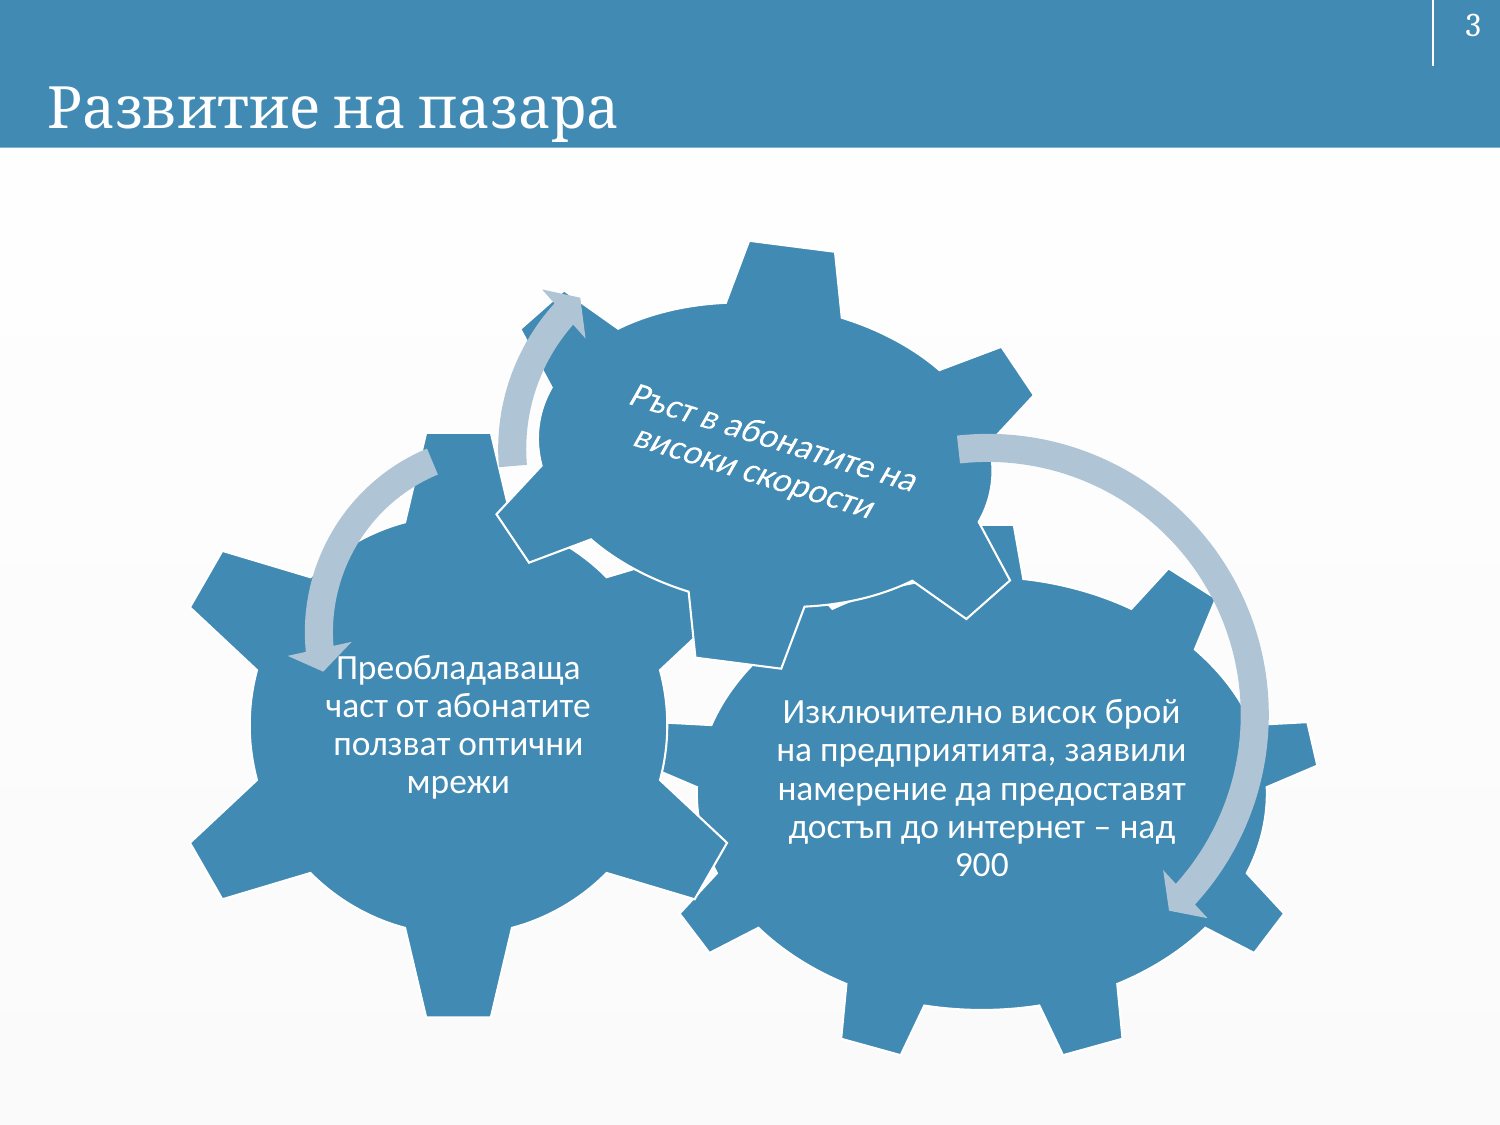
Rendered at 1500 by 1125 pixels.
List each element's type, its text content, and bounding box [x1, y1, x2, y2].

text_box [0, 229, 1465, 1081]
title Развитие на пазара [0, 2, 1338, 148]
